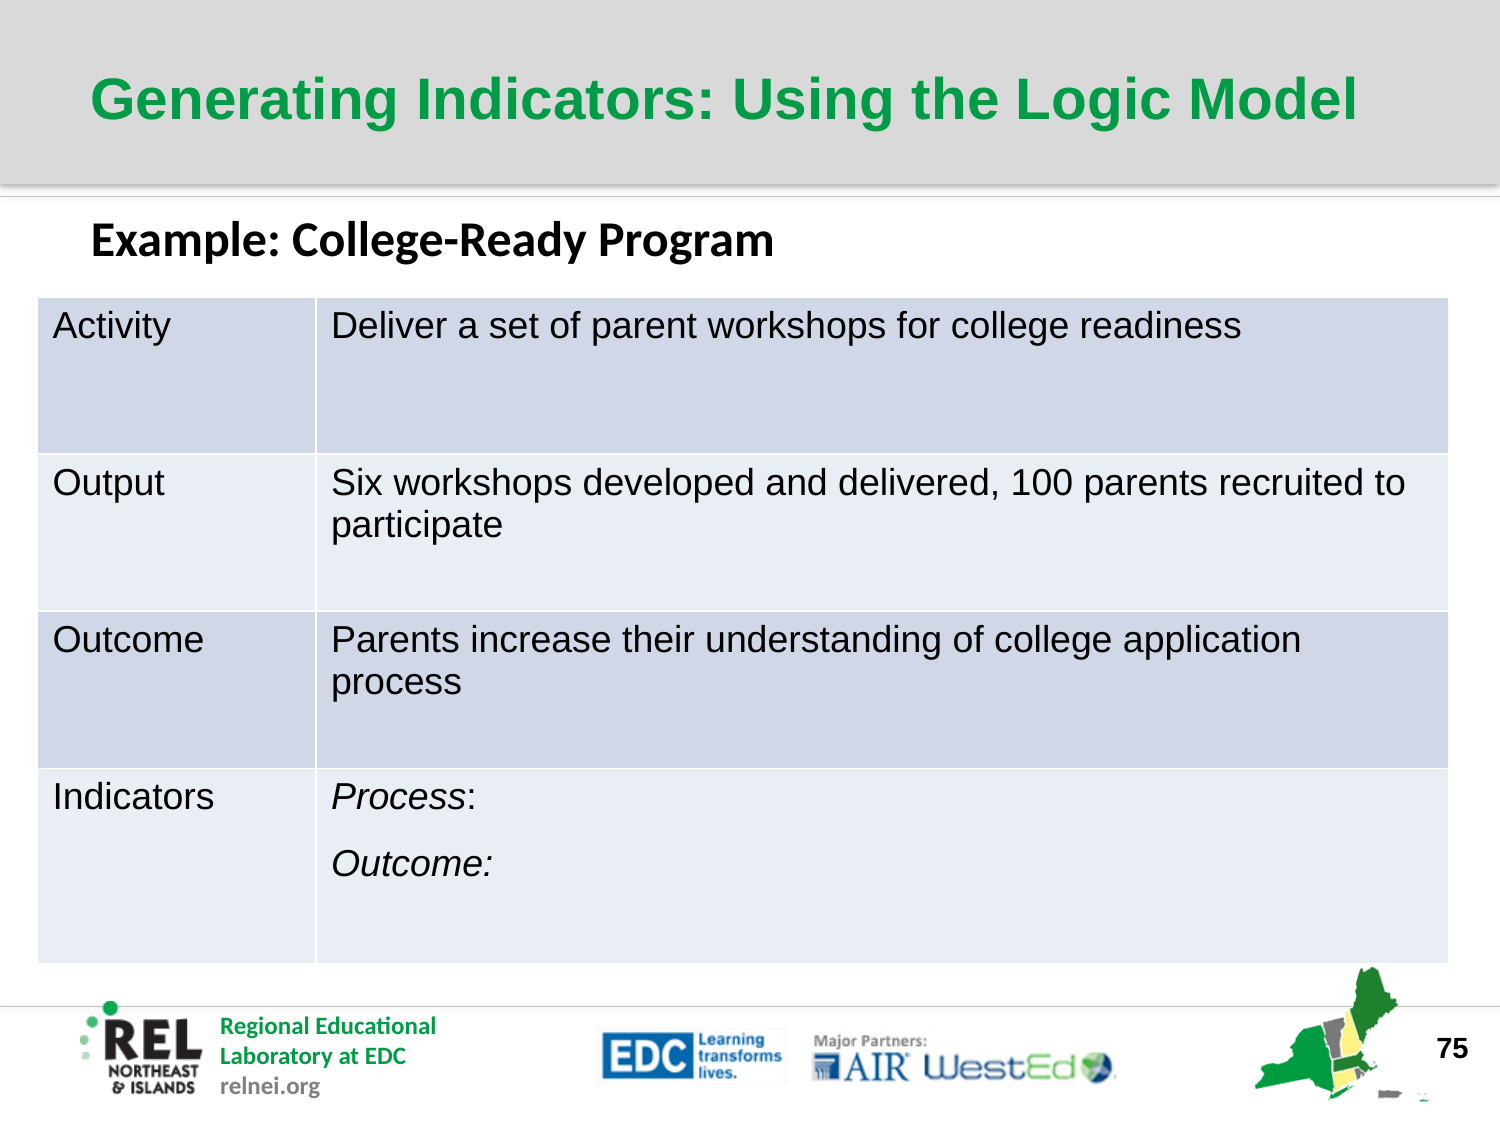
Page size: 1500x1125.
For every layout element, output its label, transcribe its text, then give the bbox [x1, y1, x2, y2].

table_cell Output [38, 455, 315, 610]
picture [1245, 964, 1442, 1103]
text_box Example: College-Ready Program [76, 198, 791, 274]
picture [80, 1001, 227, 1108]
table_header Deliver a set of parent workshops for college readiness [317, 298, 1448, 453]
table_cell Outcome [38, 612, 315, 768]
table_cell Six workshops developed and delivered, 100 parents recruited to participate [317, 455, 1448, 610]
table_cell Parents increase their understanding of college application process [317, 612, 1448, 768]
table_cell Indicators [38, 769, 315, 963]
table_cell Process: Outcome: [317, 769, 1448, 963]
slide_number 75 [1392, 1017, 1484, 1077]
picture [594, 1028, 1138, 1091]
table_header Activity [38, 298, 315, 453]
title Generating Indicators: Using the Logic Model [75, 26, 1425, 166]
